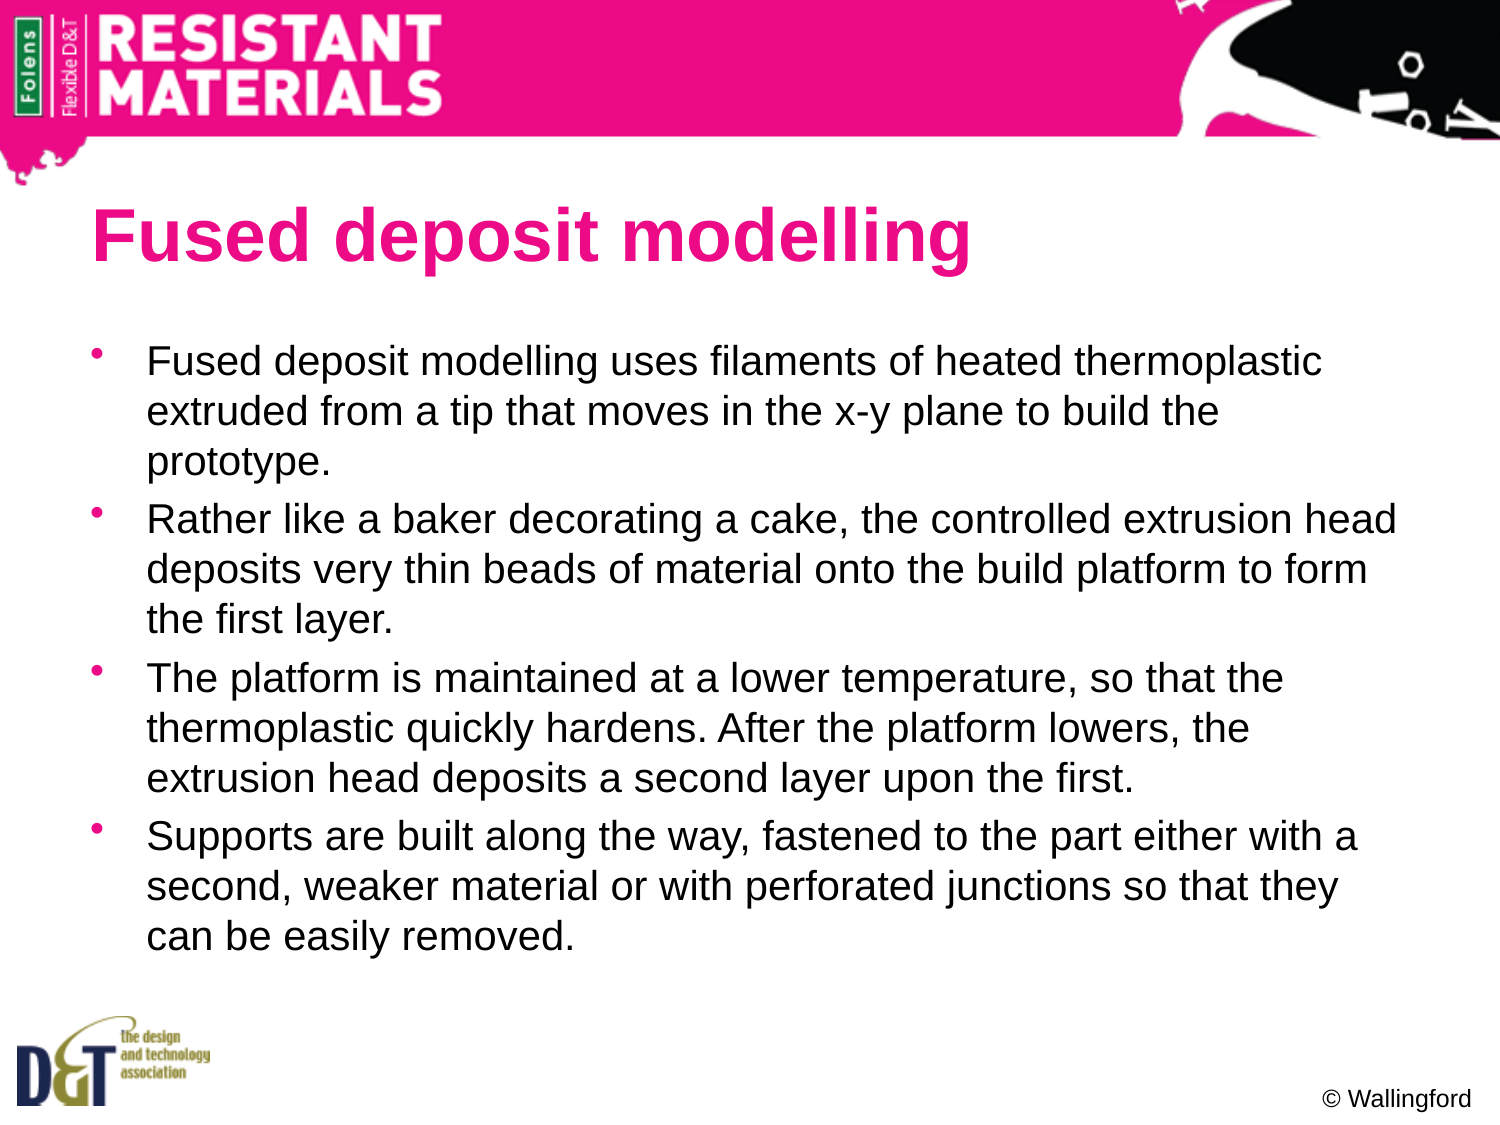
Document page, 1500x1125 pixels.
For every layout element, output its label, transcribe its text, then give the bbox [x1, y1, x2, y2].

text_box © Wallingford [1257, 1074, 1495, 1125]
picture [0, 0, 1500, 1125]
title Fused deposit modelling [76, 160, 1427, 301]
list Fused deposit modelling uses filaments of heated thermoplastic extruded from a tip that moves in the x-y plane to build the prototype. Rather like a baker decorating a cake, the controlled extrusion head deposits very thin beads of material onto the build platform to form the first layer. The platform is maintained at a lower temperature, so that the thermoplastic quickly hardens. After the platform lowers, the extrusion head deposits a second layer upon the first. Supports are built along the way, fastened to the part either with a second, weaker material or with perforated junctions so that they can be easily removed. [75, 326, 1425, 1005]
